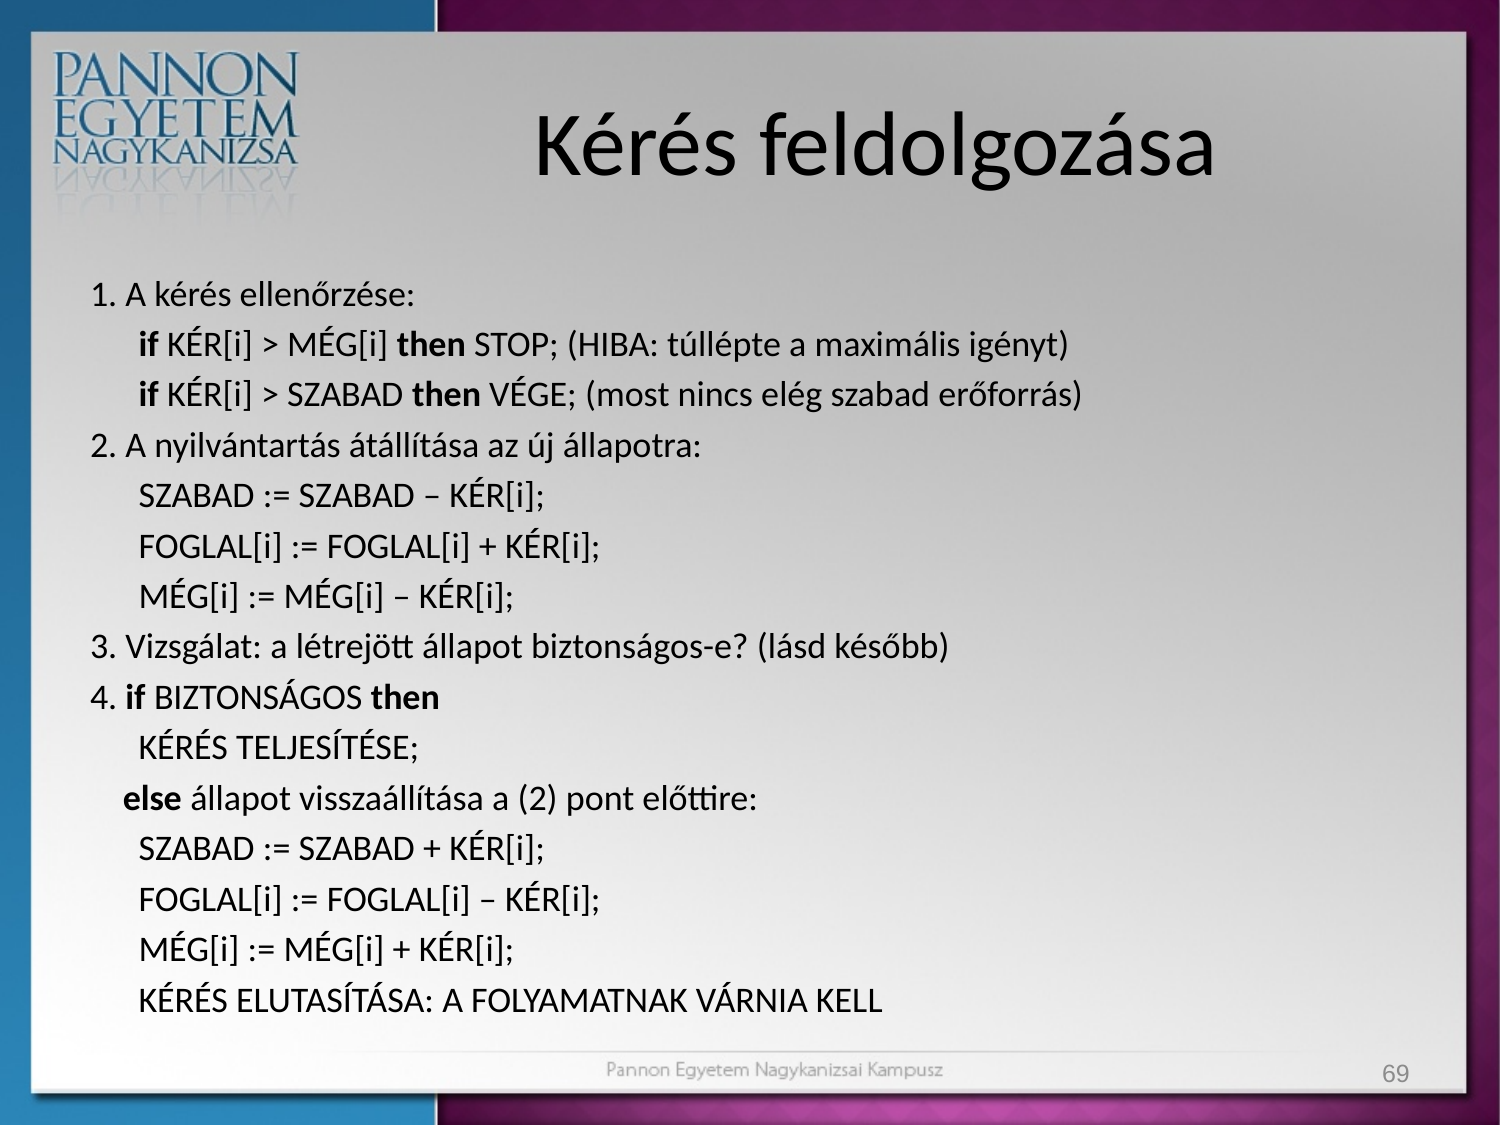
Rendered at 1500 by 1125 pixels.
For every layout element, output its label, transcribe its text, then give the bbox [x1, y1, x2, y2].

title Kérés feldolgozása [328, 45, 1425, 233]
list 1. A kérés ellenőrzése: if KÉR[i] > MÉG[i] then STOP; (HIBA: túllépte a maximális igényt) if KÉR[i] > SZABAD then VÉGE; (most nincs elég szabad erőforrás) 2. A nyilvántartás átállítása az új állapotra: SZABAD := SZABAD – KÉR[i]; FOGLAL[i] := FOGLAL[i] + KÉR[i]; MÉG[i] := MÉG[i] – KÉR[i]; 3. Vizsgálat: a létrejött állapot biztonságos-e? (lásd később) 4. if BIZTONSÁGOS then KÉRÉS TELJESÍTÉSE; else állapot visszaállítása a (2) pont előttire: SZABAD := SZABAD + KÉR[i]; FOGLAL[i] := FOGLAL[i] – KÉR[i]; MÉG[i] := MÉG[i] + KÉR[i]; KÉRÉS ELUTASÍTÁSA: A FOLYAMATNAK VÁRNIA KELL [75, 262, 1425, 1038]
slide_number 69 [1074, 1042, 1425, 1103]
picture [0, 0, 1500, 1125]
